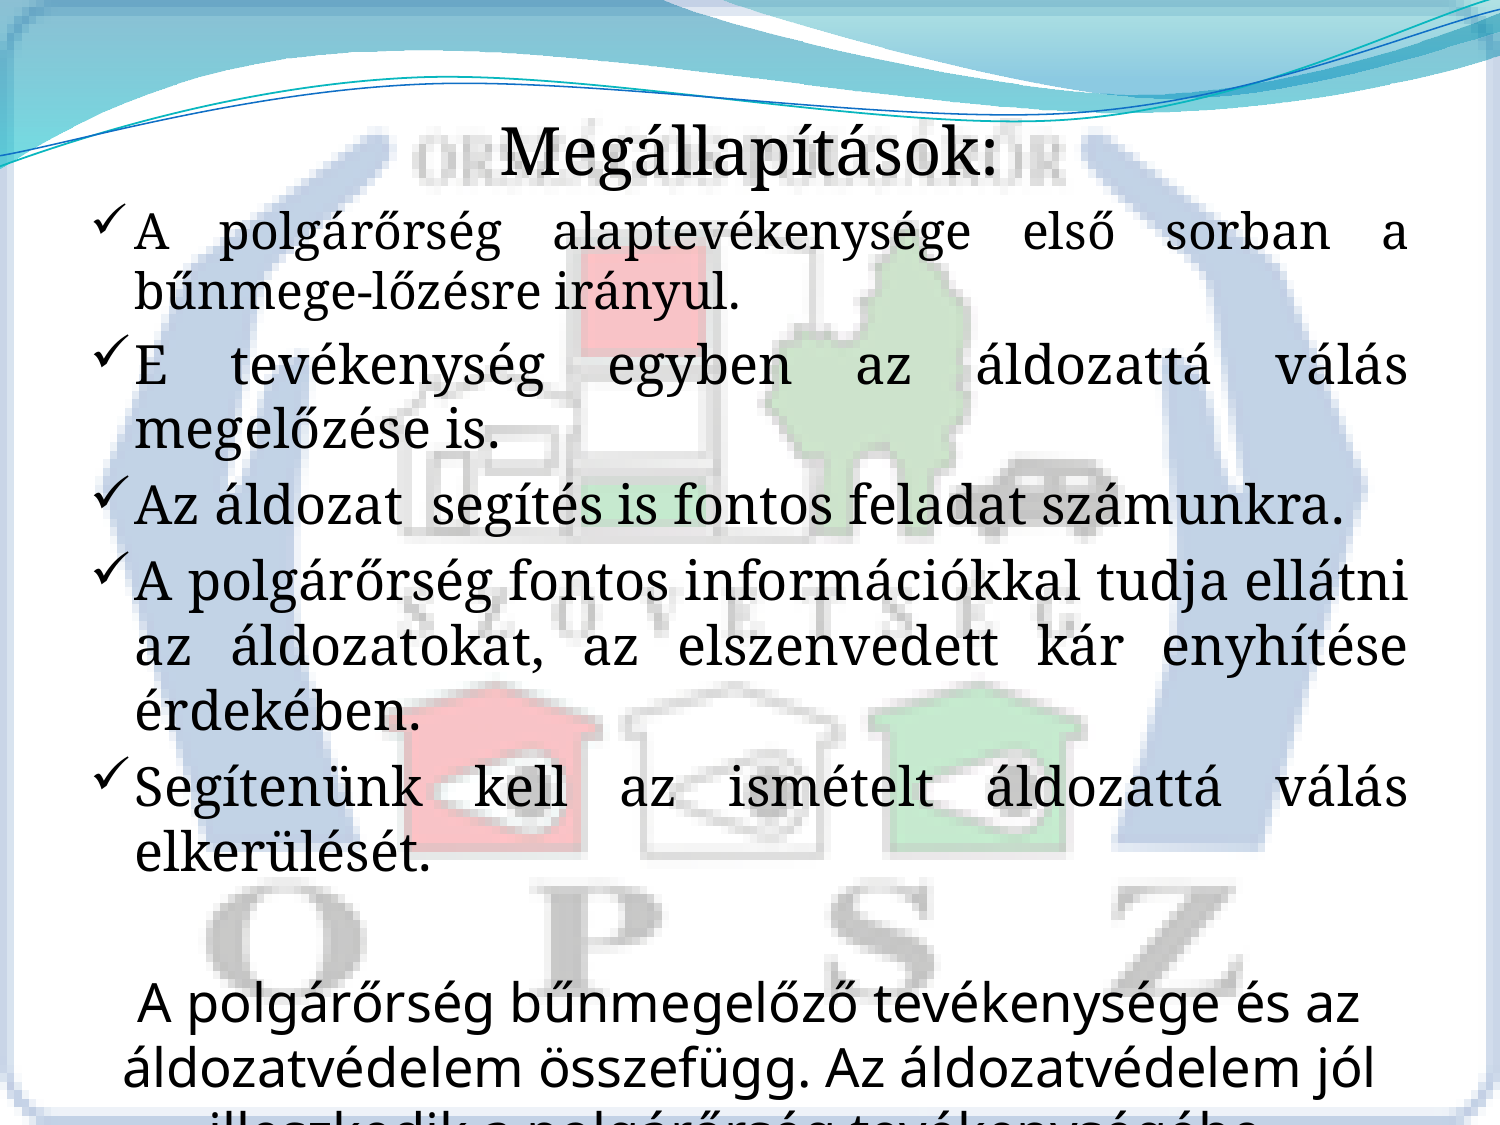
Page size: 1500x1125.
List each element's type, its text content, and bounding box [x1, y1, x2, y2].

list Megállapítások: A polgárőrség alaptevékenysége első sorban a bűnmege-lőzésre irányul. E tevékenység egyben az áldozattá válás megelőzése is. Az áldozat segítés is fontos feladat számunkra. A polgárőrség fontos információkkal tudja ellátni az áldozatokat, az elszenvedett kár enyhítése érdekében. Segítenünk kell az ismételt áldozattá válás elkerülését. A polgárőrség bűnmegelőző tevékenysége és az áldozatvédelem összefügg. Az áldozatvédelem jól illeszkedik a polgárőrség tevékenységébe. [75, 101, 1425, 1038]
